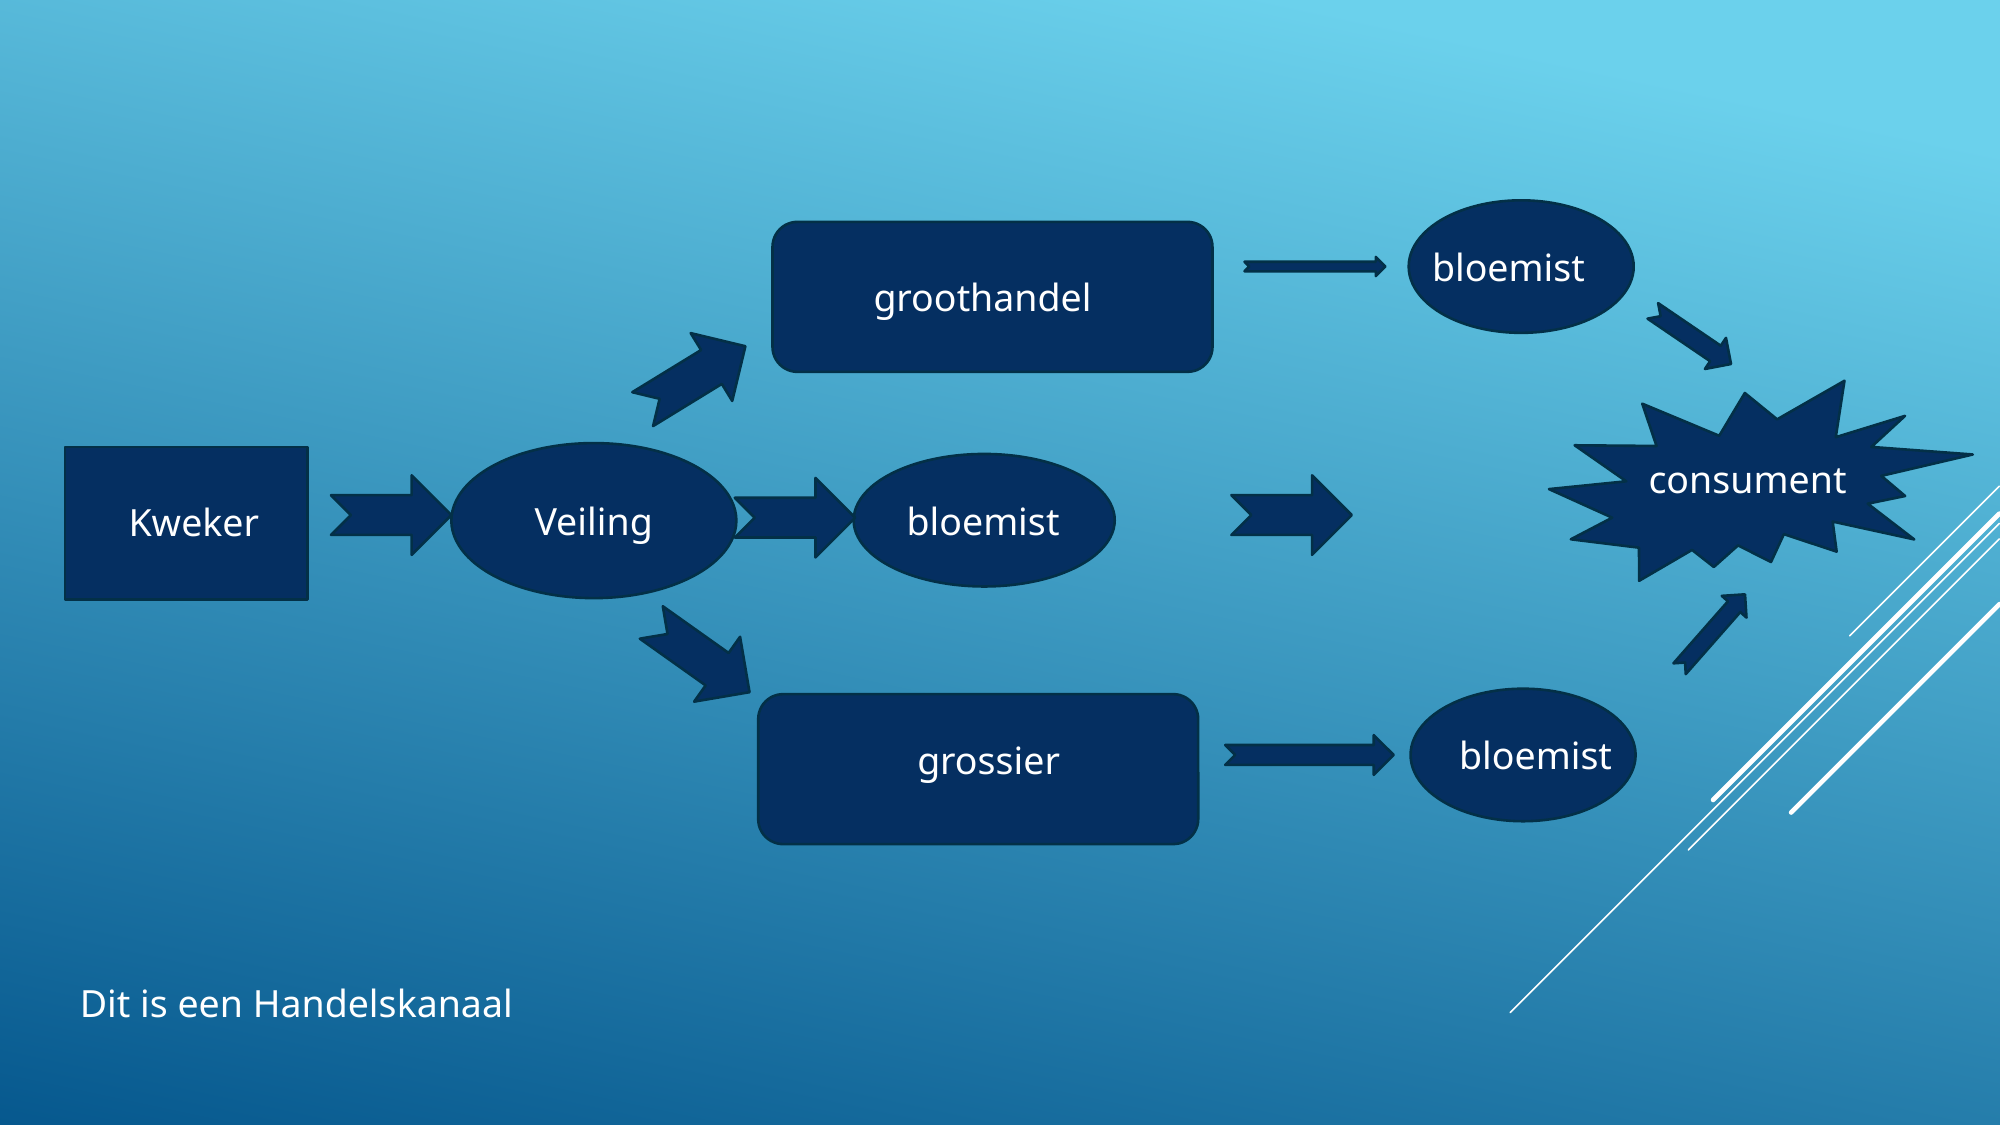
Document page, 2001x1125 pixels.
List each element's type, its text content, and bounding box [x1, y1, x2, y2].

text_box [756, 692, 1200, 846]
text_box [1409, 687, 1626, 823]
text_box [64, 446, 309, 601]
text_box bloemist [852, 452, 1117, 588]
text_box [1407, 239, 1417, 294]
text_box [1419, 199, 1623, 236]
text_box [631, 331, 747, 428]
text_box groothandel [858, 266, 1192, 327]
text_box [329, 474, 453, 557]
text_box [1672, 593, 1748, 676]
text_box [1243, 255, 1387, 278]
text_box grossier [902, 729, 1148, 790]
text_box [1646, 302, 1733, 371]
text_box bloemist [1444, 724, 1692, 785]
text_box [638, 605, 751, 703]
text_box [733, 476, 857, 559]
text_box [771, 220, 1214, 374]
text_box [1230, 474, 1353, 557]
text_box Dit is een Handelskanaal [65, 972, 1053, 1033]
text_box [1547, 379, 1975, 582]
text_box Kweker [113, 491, 279, 552]
text_box [1224, 733, 1395, 777]
text_box Veiling [450, 441, 738, 600]
text_box bloemist [1417, 236, 1665, 296]
text_box [1418, 296, 1624, 335]
text_box consument [1633, 448, 1901, 509]
